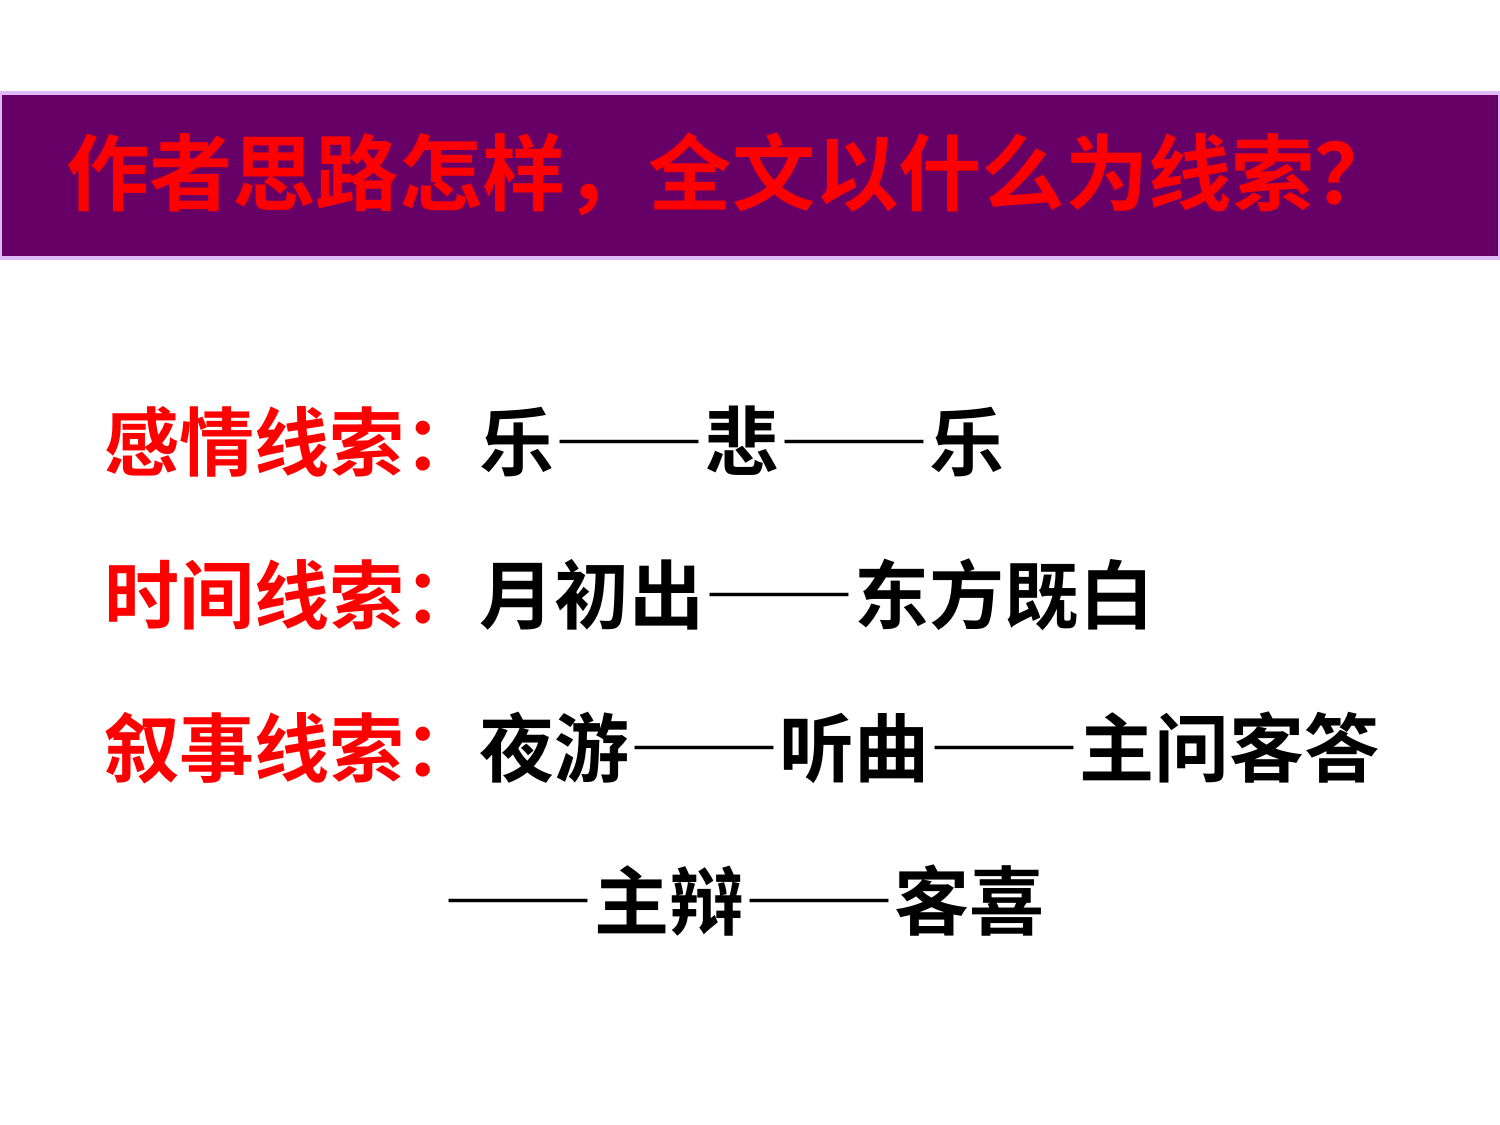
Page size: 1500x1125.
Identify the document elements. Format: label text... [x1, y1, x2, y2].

text_box 作者思路怎样，全文以什么为线索？ [51, 113, 1500, 229]
text_box 感情线索：乐——悲——乐 时间线索：月初出——东方既白 叙事线索：夜游——听曲——主问客答 ——主辩——客喜 [89, 324, 1434, 952]
text_box [0, 92, 1500, 259]
